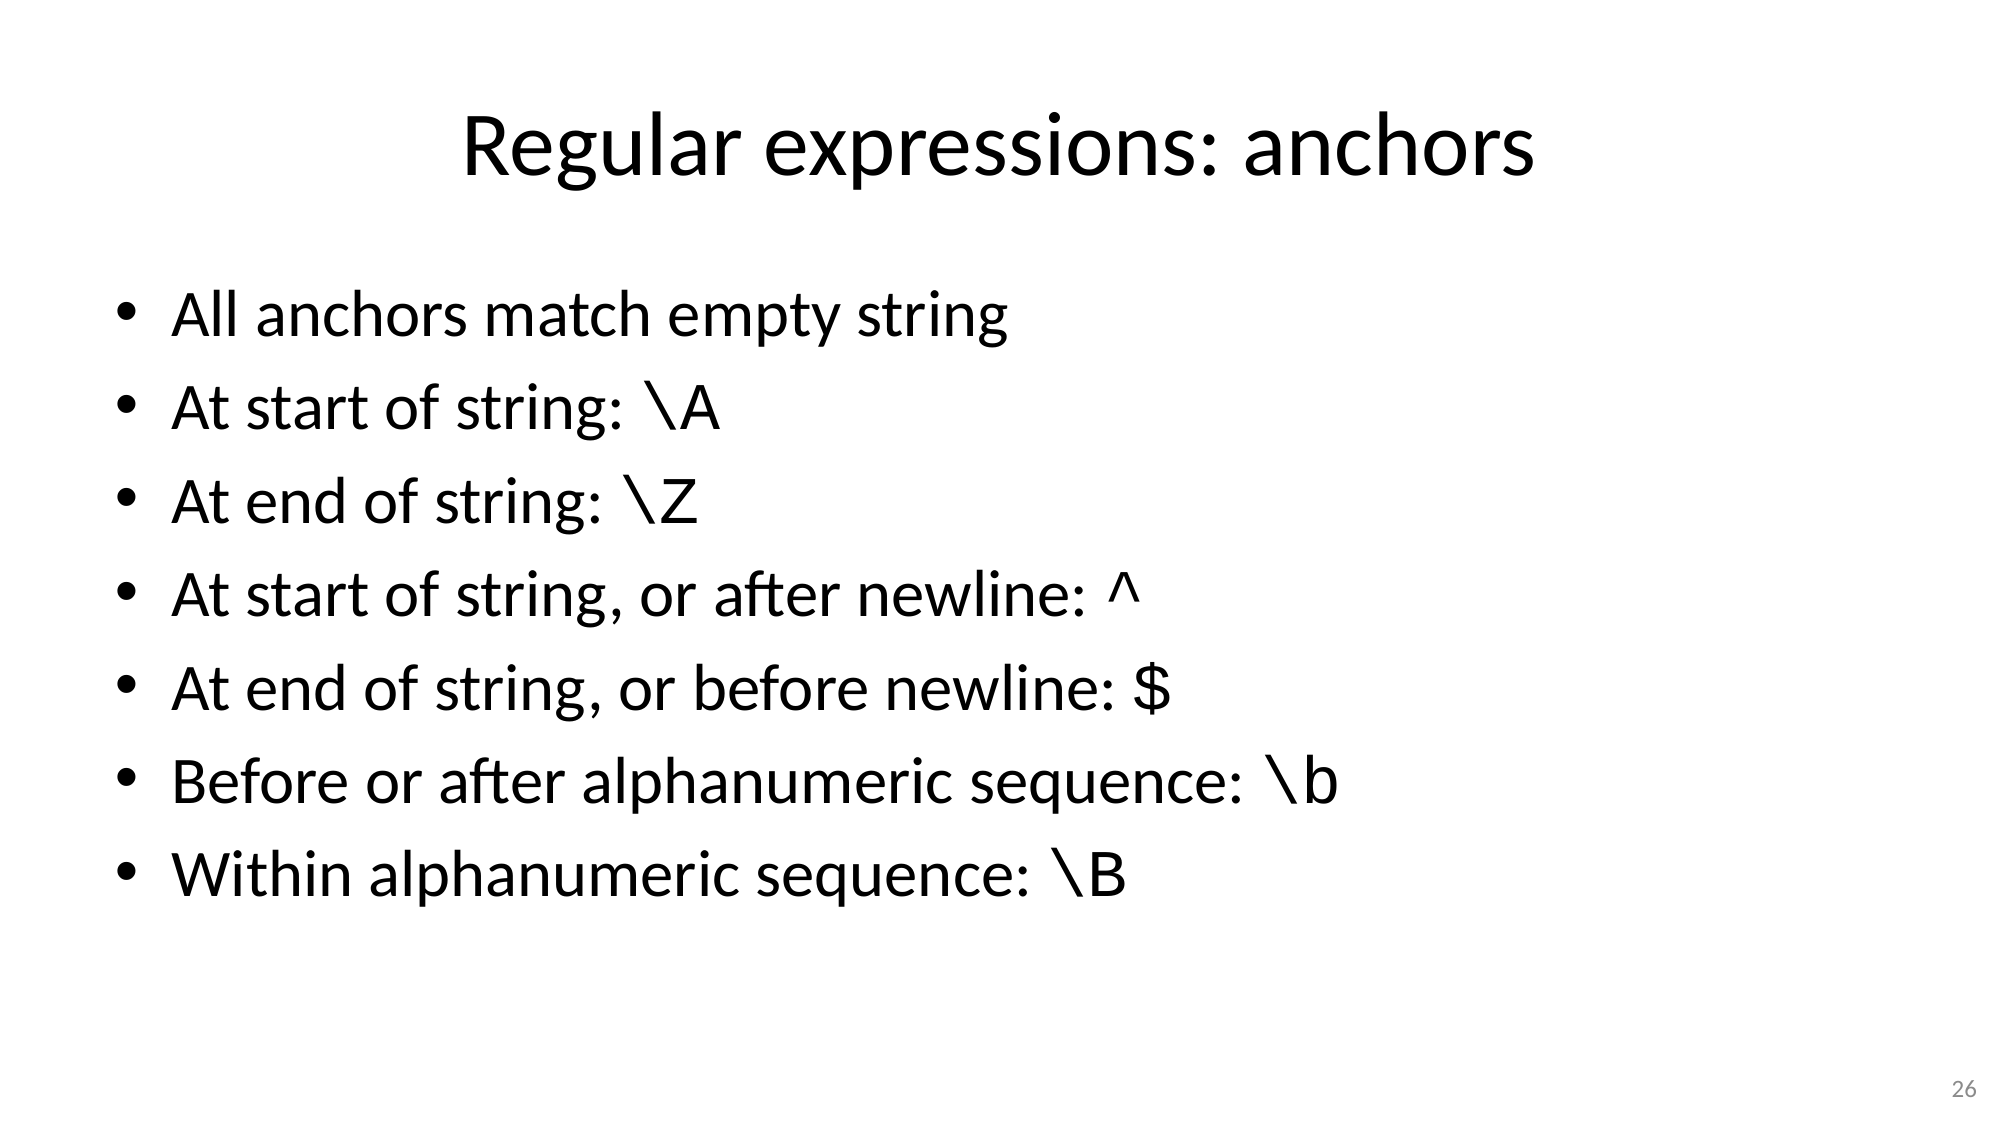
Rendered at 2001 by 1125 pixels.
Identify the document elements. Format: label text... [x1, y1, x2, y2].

title Regular expressions: anchors [99, 45, 1900, 233]
list All anchors match empty string At start of string: \A At end of string: \Z At start of string, or after newline: ^ At end of string, or before newline: $ Before or after alphanumeric sequence: \b Within alphanumeric sequence: \B [99, 262, 1900, 1005]
slide_number 26 [1525, 1057, 1993, 1118]
